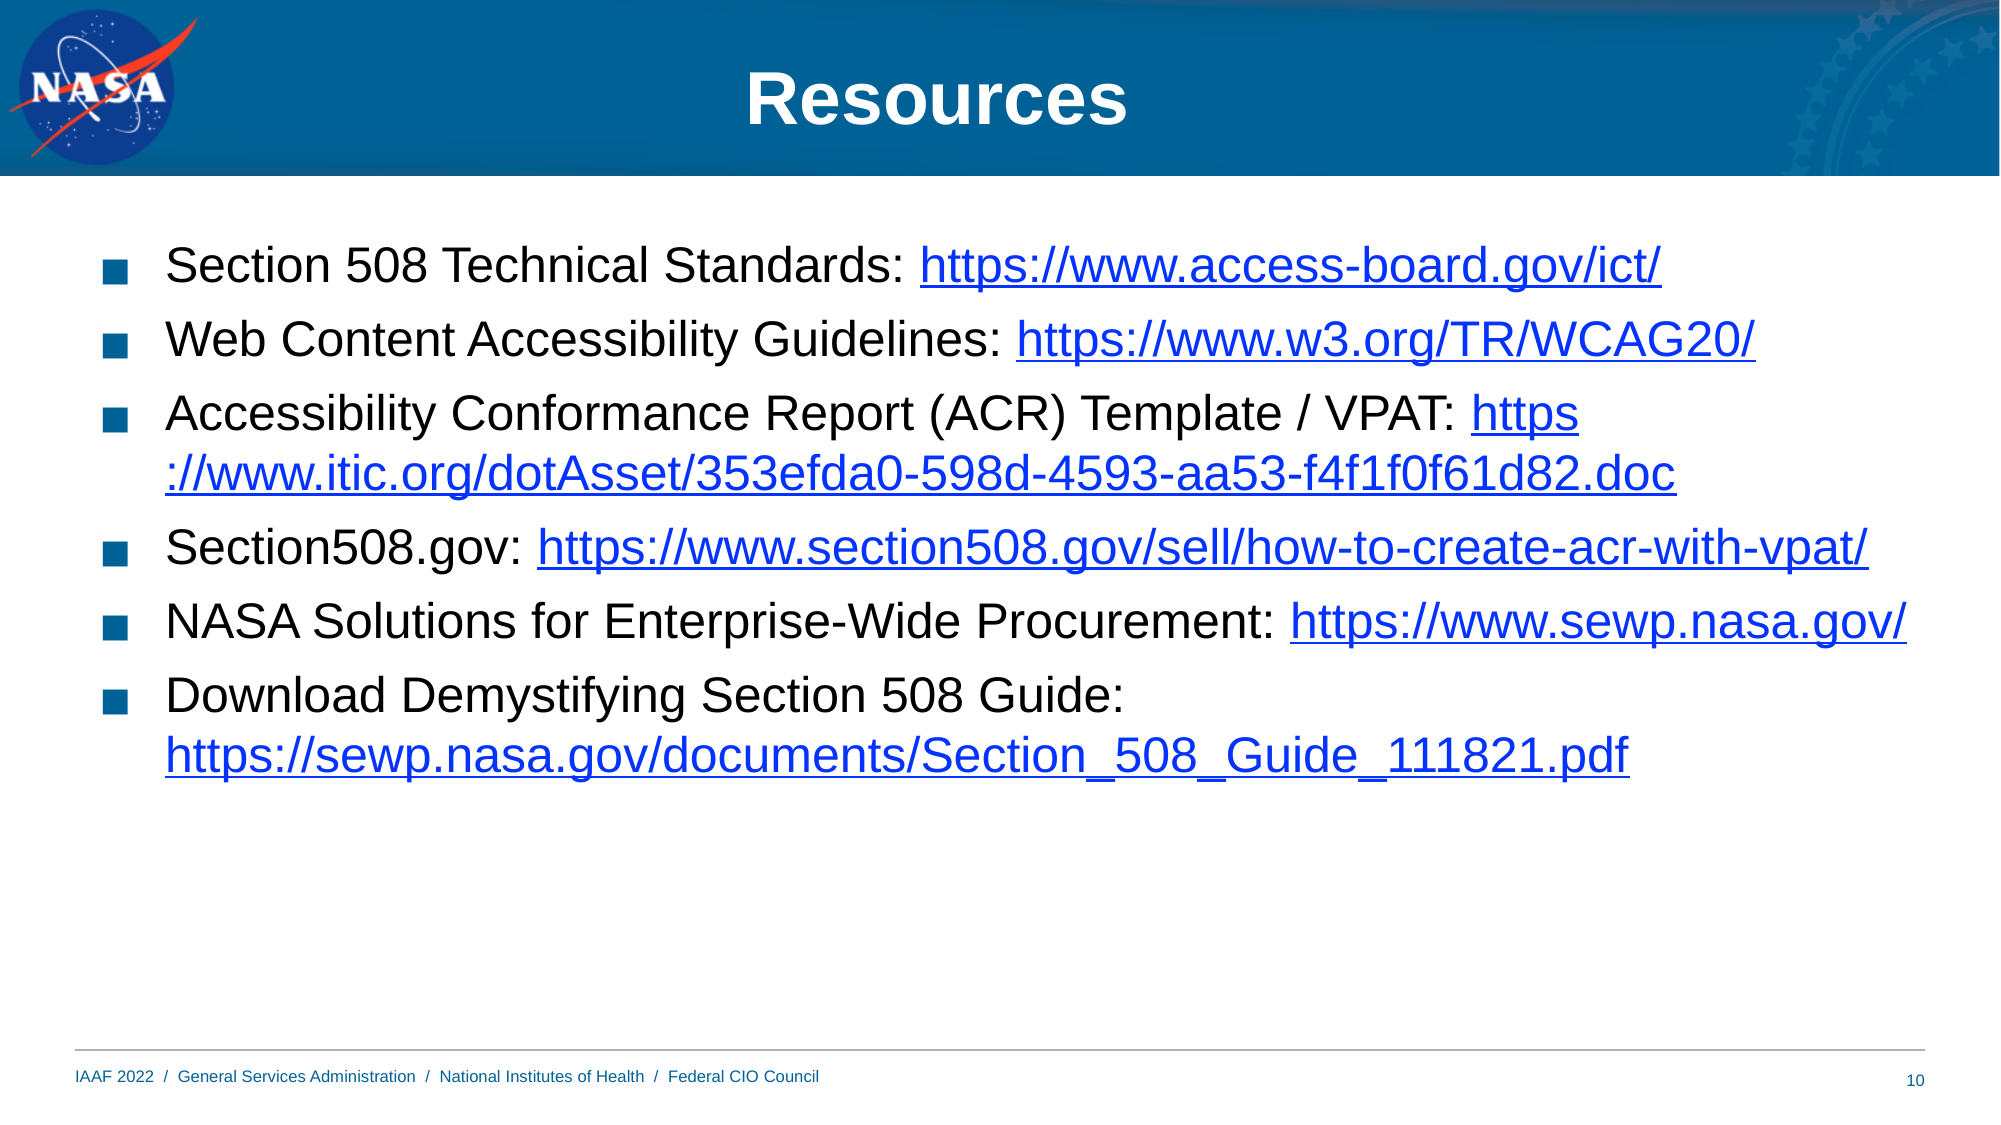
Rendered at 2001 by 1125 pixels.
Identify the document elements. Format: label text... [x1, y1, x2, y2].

list Section 508 Technical Standards: https://www.access-board.gov/ict/ Web Content Accessibility Guidelines: https://www.w3.org/TR/WCAG20/ Accessibility Conformance Report (ACR) Template / VPAT: https://www.itic.org/dotAsset/353efda0-598d-4593-aa53-f4f1f0f61d82.doc Section508.gov: https://www.section508.gov/sell/how-to-create-acr-with-vpat/ NASA Solutions for Enterprise-Wide Procurement: https://www.sewp.nasa.gov/ Download Demystifying Section 508 Guide: https://sewp.nasa.gov/documents/Section_508_Guide_111821.pdf [75, 224, 1925, 1035]
title Resources [75, 52, 1800, 128]
slide_number 10 [1880, 1065, 1925, 1095]
picture [0, 0, 2000, 186]
